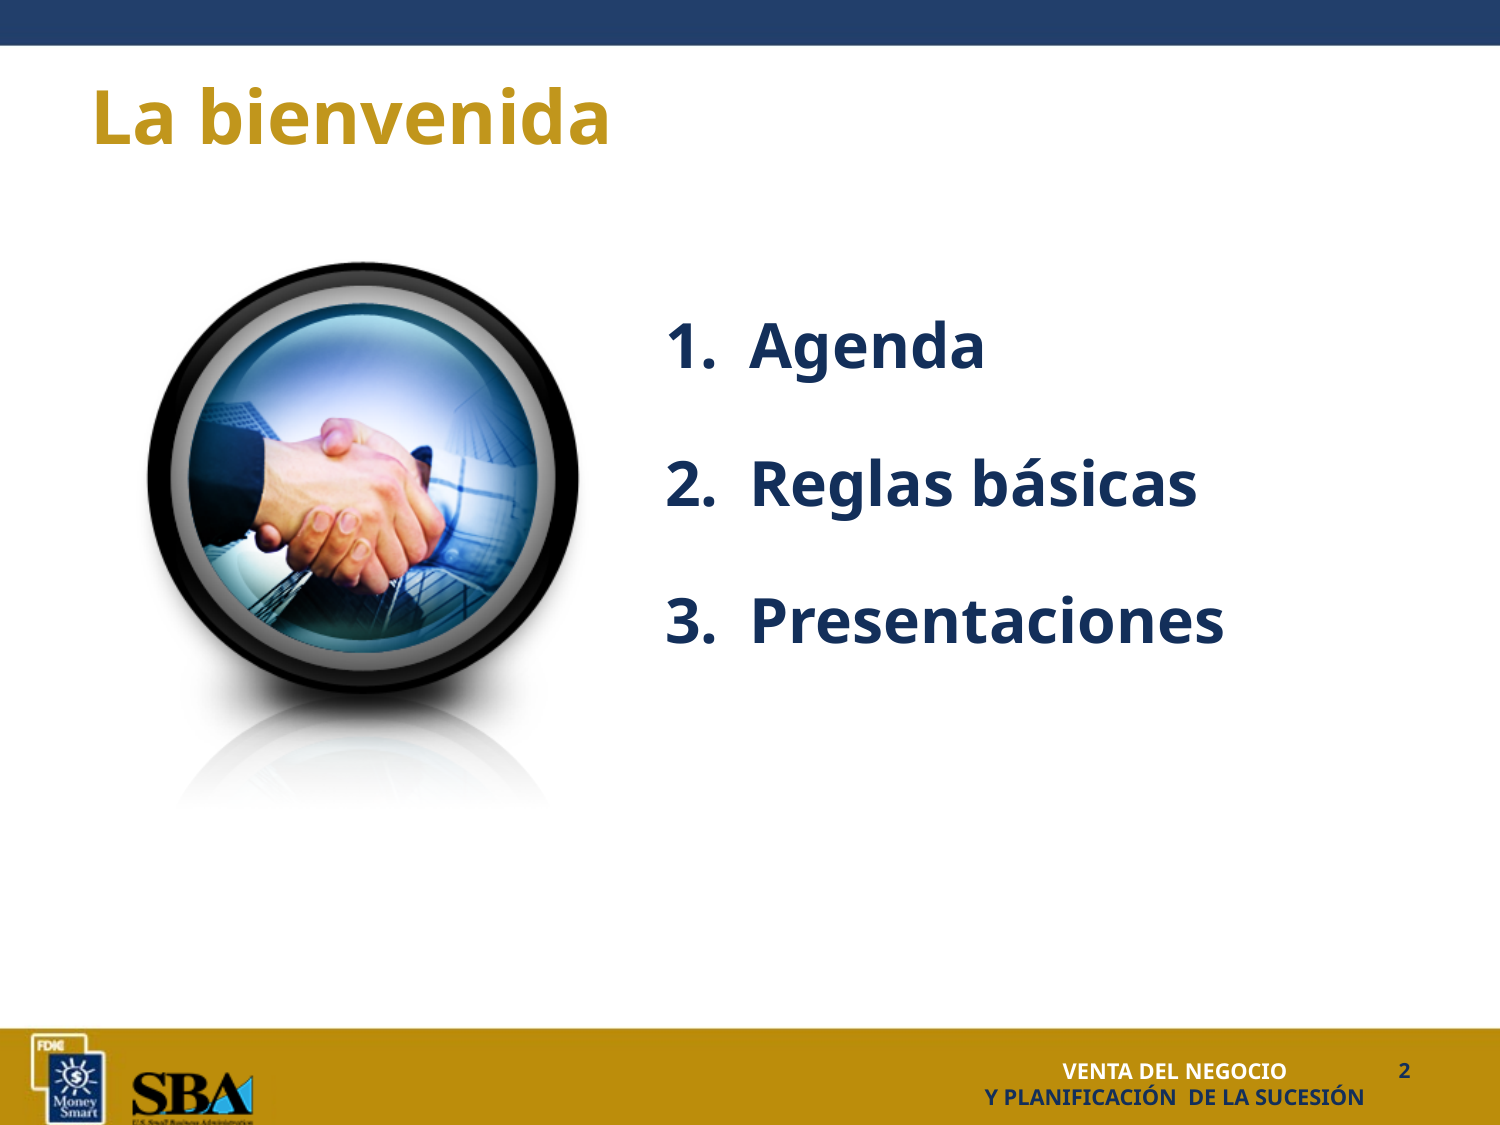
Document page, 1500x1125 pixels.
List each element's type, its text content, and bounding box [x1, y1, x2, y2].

title La bienvenida [74, 62, 1426, 163]
picture [0, 0, 1500, 1125]
list Agenda Reglas básicas Presentaciones [649, 212, 1363, 751]
